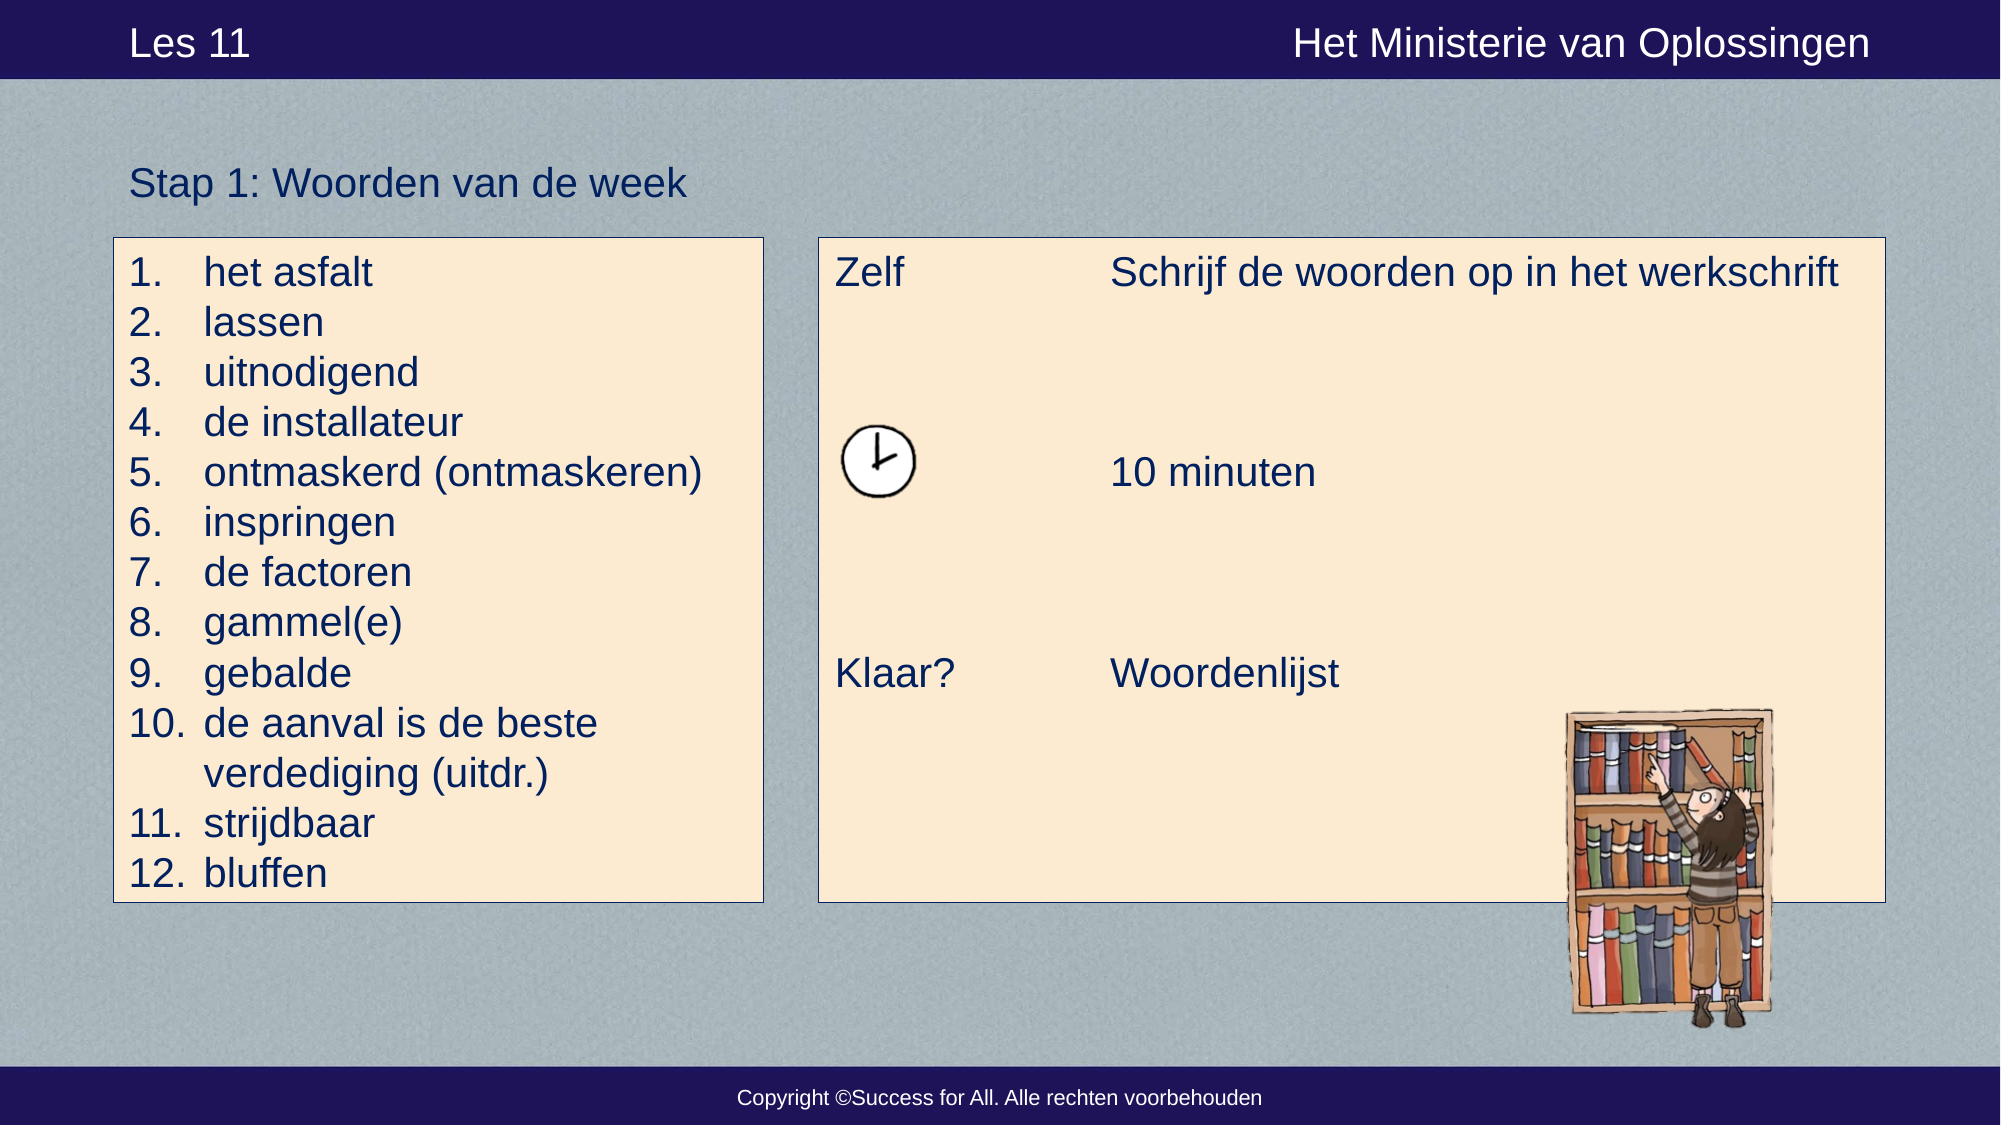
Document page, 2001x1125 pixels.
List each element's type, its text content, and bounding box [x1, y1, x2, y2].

picture [0, 0, 2001, 1125]
text_box Copyright ©Success for All. Alle rechten voorbehouden [0, 1076, 2000, 1125]
text_box Stap 1: Woorden van de week [113, 148, 1635, 214]
text_box Het Ministerie van Oplossingen [999, 8, 1886, 73]
text_box Les 11 [114, 8, 354, 73]
text_box Zelf Schrijf de woorden op in het werkschrift 10 minuten Klaar? Woordenlijst [818, 237, 1886, 903]
text_box het asfalt lassen uitnodigend de installateur ontmaskerd (ontmaskeren) inspringen de factoren gammel(e) gebalde de aanval is de beste verdediging (uitdr.) strijdbaar bluffen [113, 237, 764, 903]
